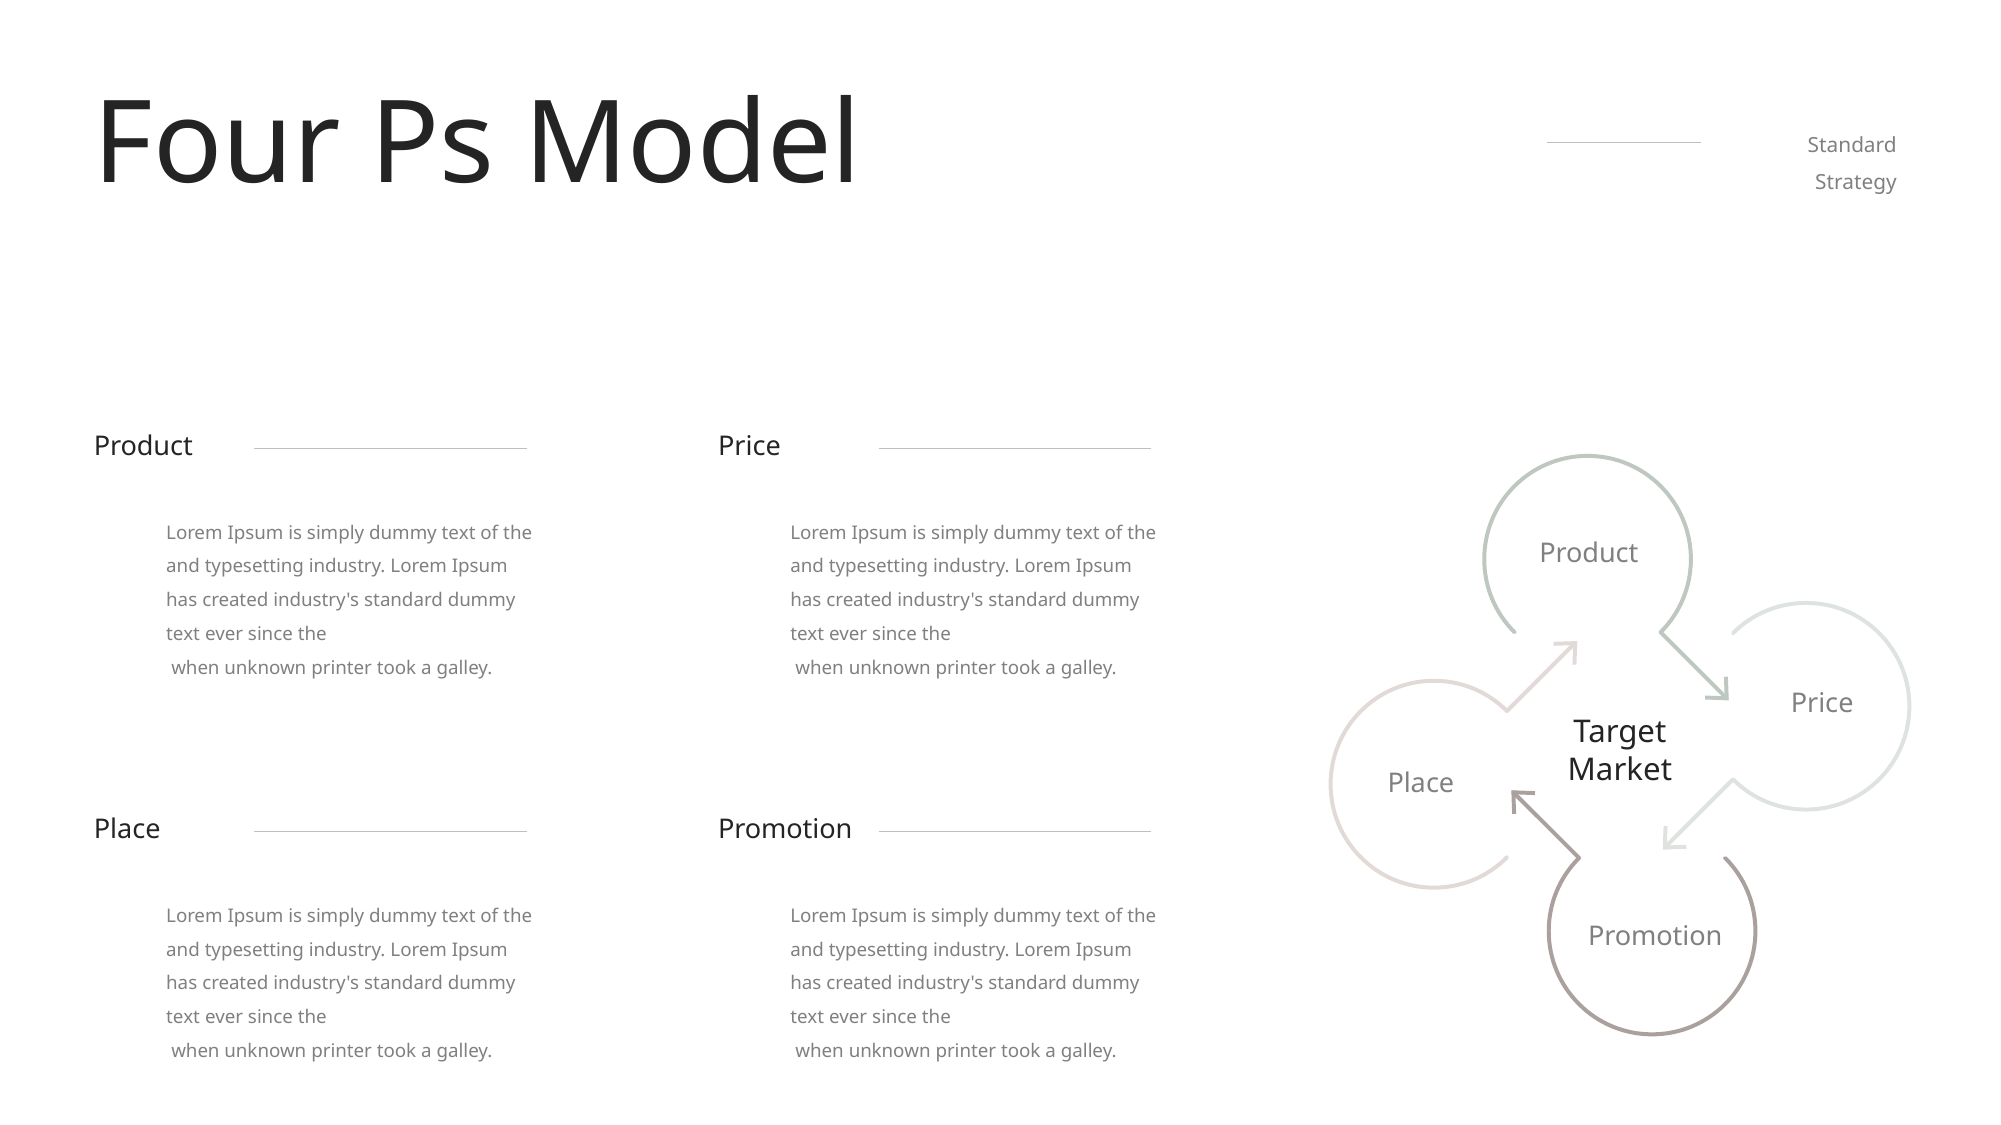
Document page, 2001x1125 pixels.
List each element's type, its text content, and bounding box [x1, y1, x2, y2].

text_box Lorem Ipsum is simply dummy text of the and typesetting industry. Lorem Ipsum has created industry's standard dummy text ever since the when unknown printer took a galley. [775, 884, 1173, 1069]
text_box Promotion [703, 803, 933, 851]
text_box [1328, 453, 1912, 1037]
text_box Place [79, 803, 309, 851]
text_box Lorem Ipsum is simply dummy text of the and typesetting industry. Lorem Ipsum has created industry's standard dummy text ever since the when unknown printer took a galley. [151, 884, 549, 1069]
text_box Product [79, 420, 309, 468]
text_box Price [703, 420, 933, 468]
text_box Standard Strategy [1720, 111, 1912, 202]
text_box Lorem Ipsum is simply dummy text of the and typesetting industry. Lorem Ipsum has created industry's standard dummy text ever since the when unknown printer took a galley. [775, 501, 1173, 686]
text_box Lorem Ipsum is simply dummy text of the and typesetting industry. Lorem Ipsum has created industry's standard dummy text ever since the when unknown printer took a galley. [151, 501, 549, 686]
text_box Four Ps Model [79, 61, 1000, 214]
